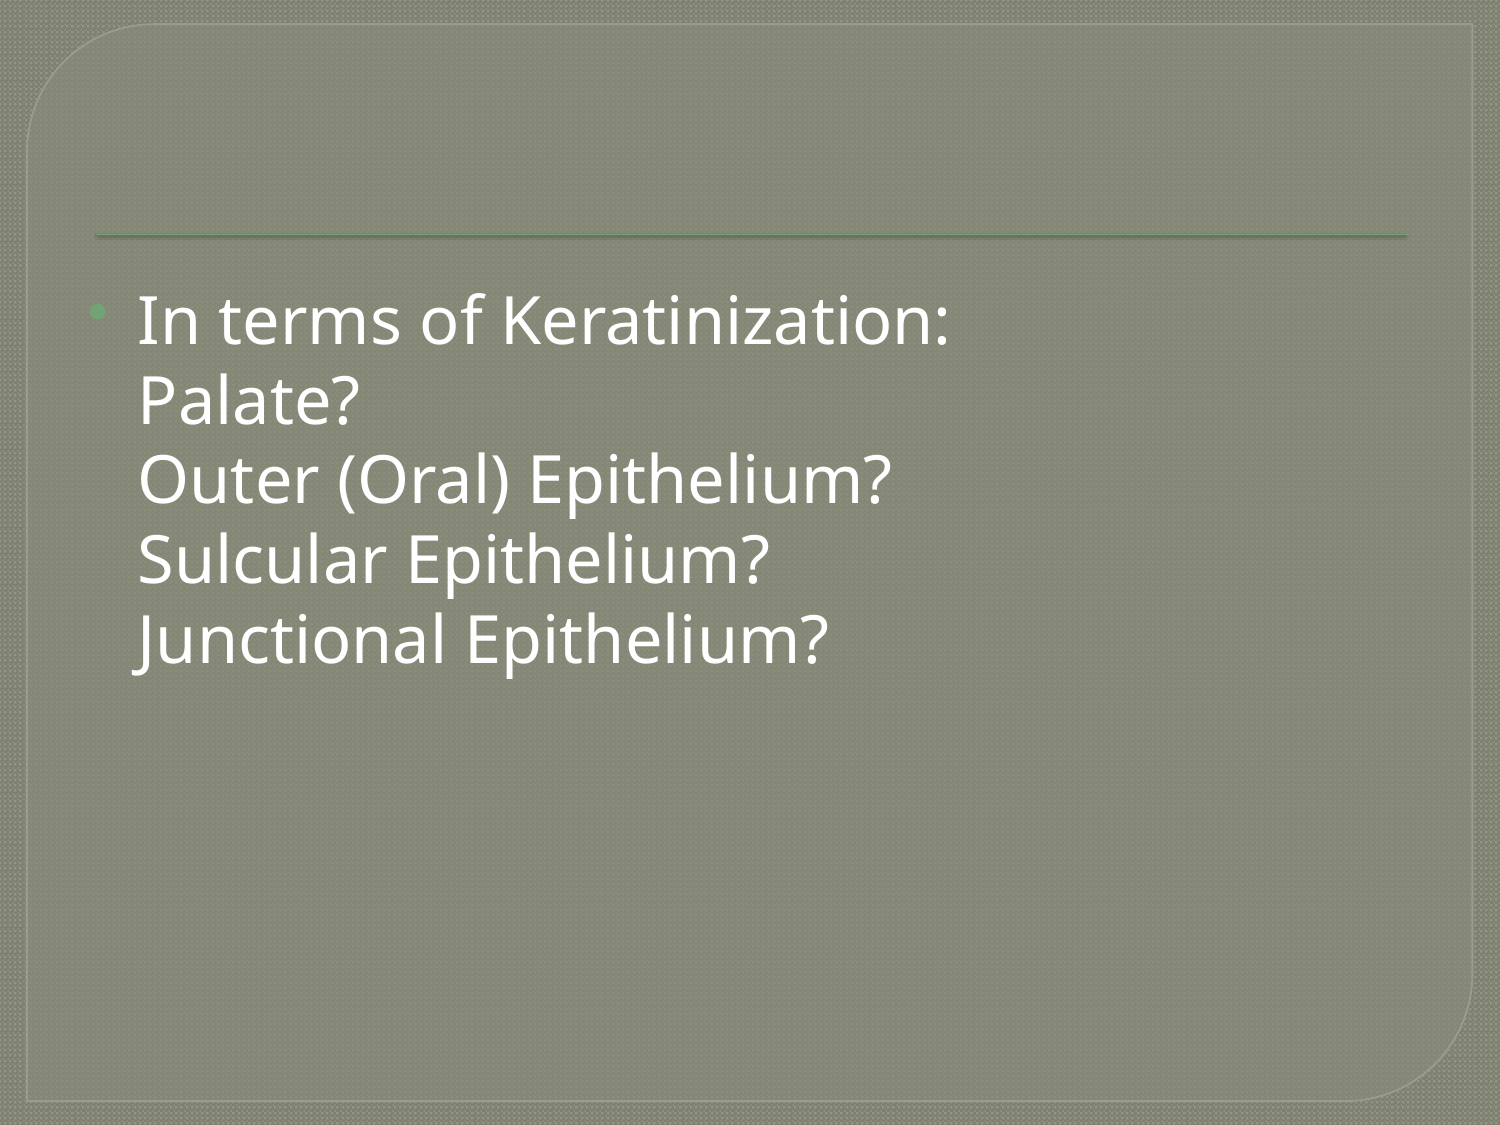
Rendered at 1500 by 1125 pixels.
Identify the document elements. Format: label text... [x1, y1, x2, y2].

list In terms of Keratinization: Palate? Outer (Oral) Epithelium? Sulcular Epithelium? Junctional Epithelium? [75, 270, 1425, 1013]
